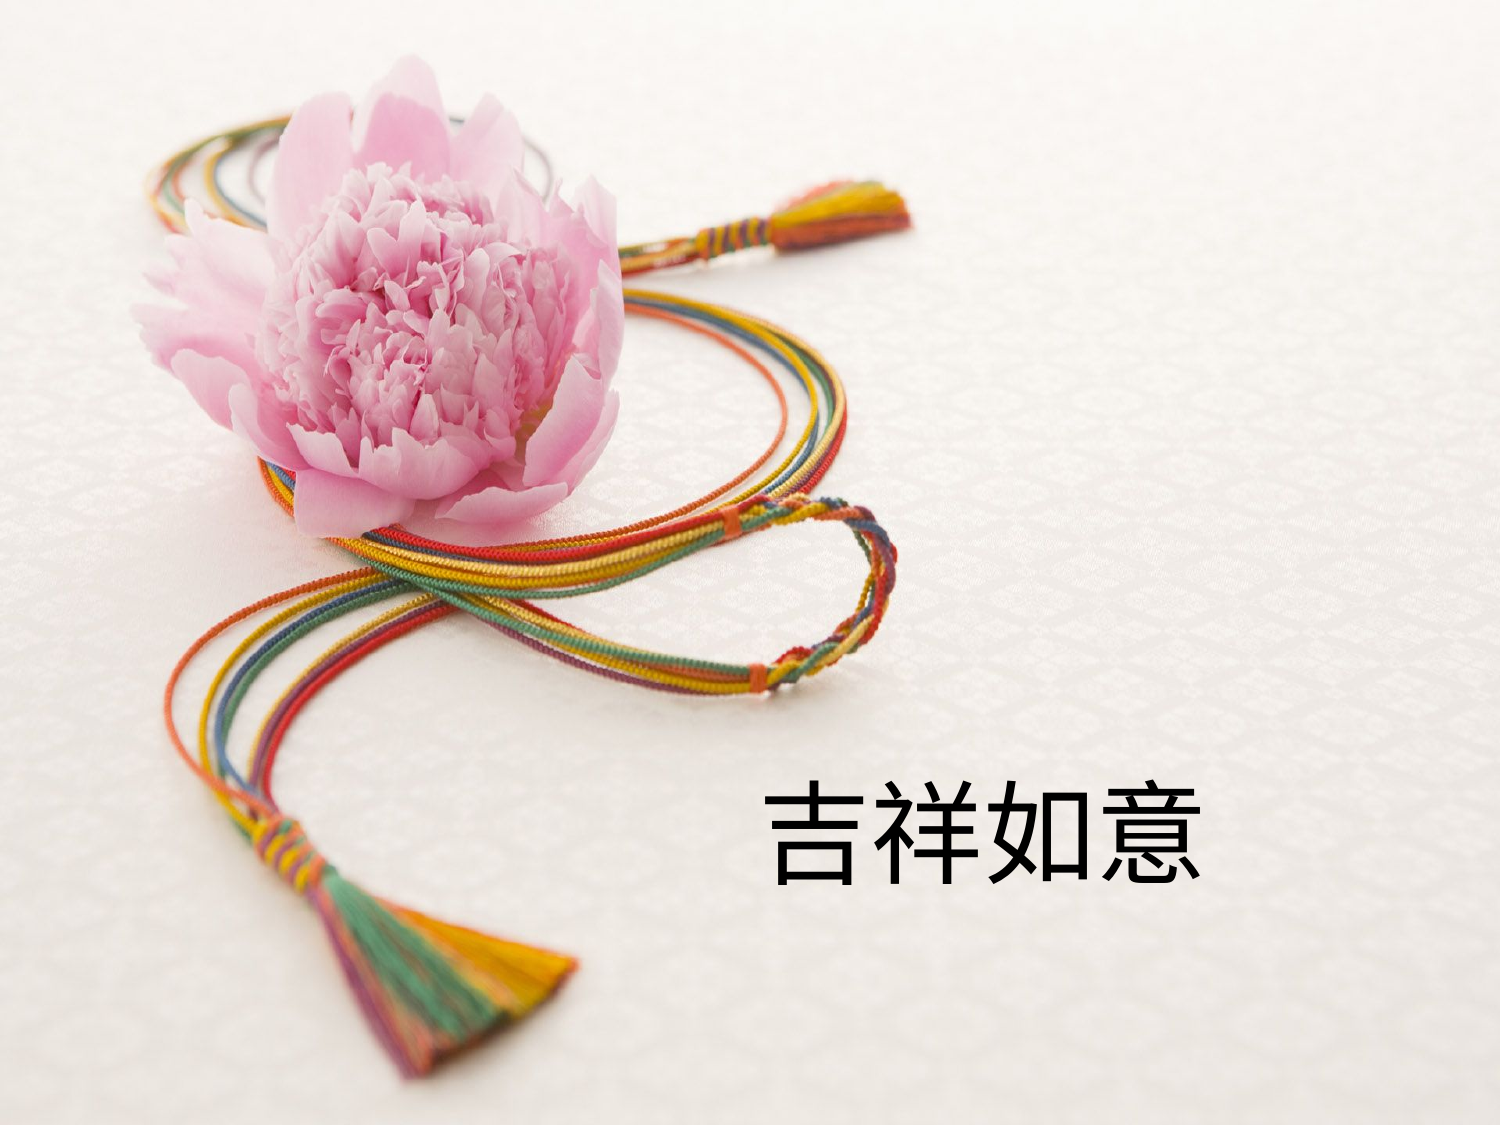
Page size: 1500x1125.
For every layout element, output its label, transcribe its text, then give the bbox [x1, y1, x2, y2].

picture [0, 0, 1500, 1125]
title 吉祥如意 [383, 751, 1500, 911]
